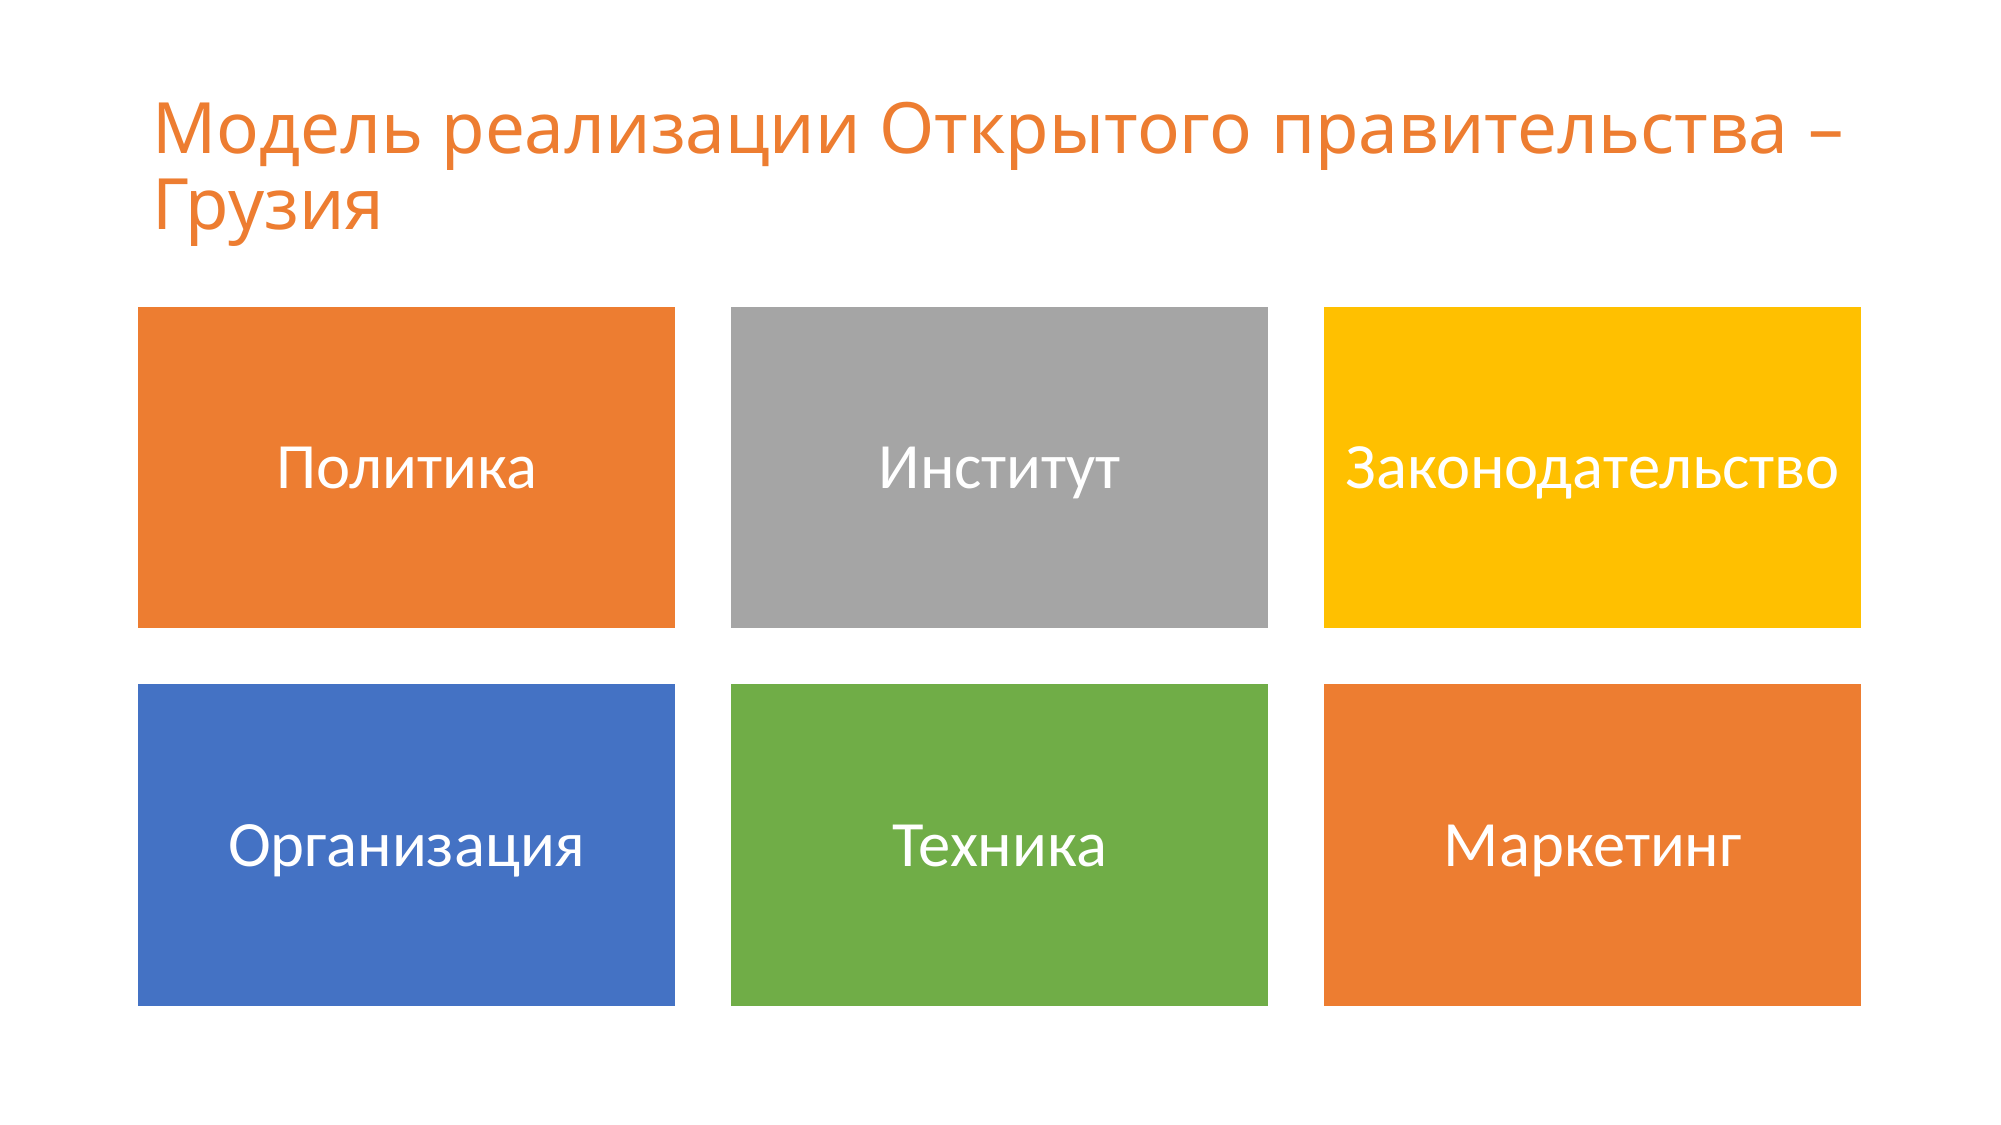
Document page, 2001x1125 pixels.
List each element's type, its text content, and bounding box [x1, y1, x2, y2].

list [137, 299, 1863, 1014]
title Модель реализации Открытого правительства – Грузия [137, 59, 1863, 278]
